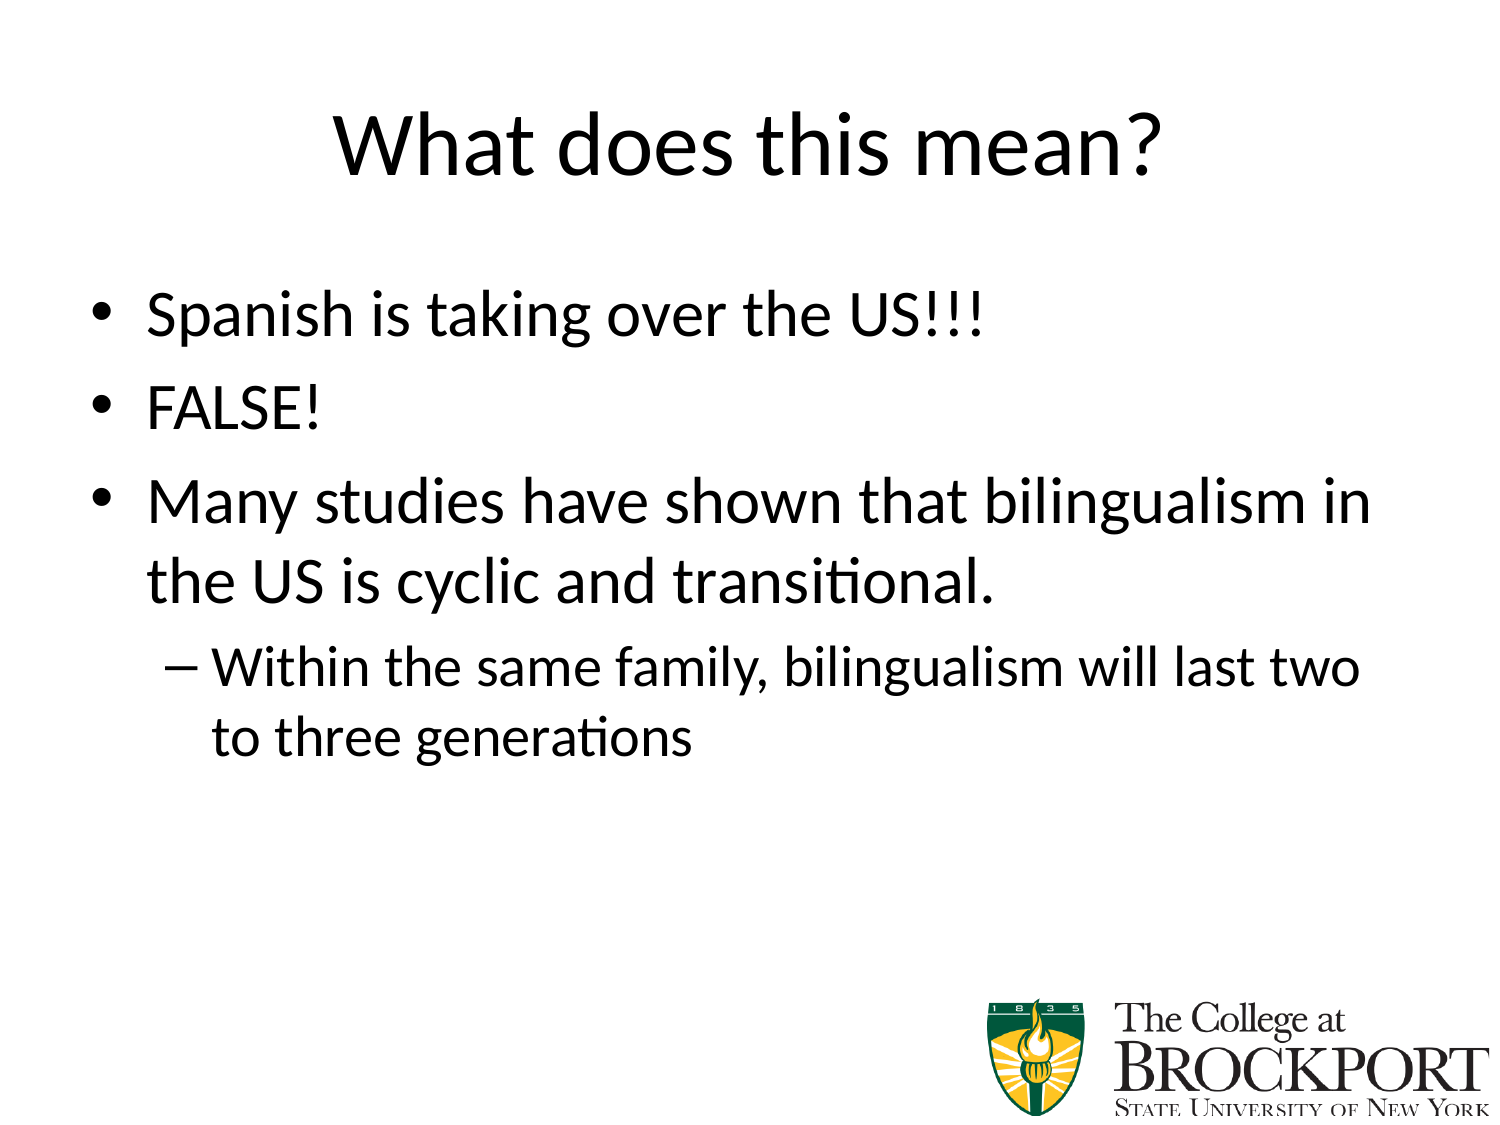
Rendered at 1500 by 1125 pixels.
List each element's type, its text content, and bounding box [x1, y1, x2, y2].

list Spanish is taking over the US!!! FALSE! Many studies have shown that bilingualism in the US is cyclic and transitional. Within the same family, bilingualism will last two to three generations [75, 262, 1425, 1005]
title What does this mean? [75, 45, 1425, 233]
